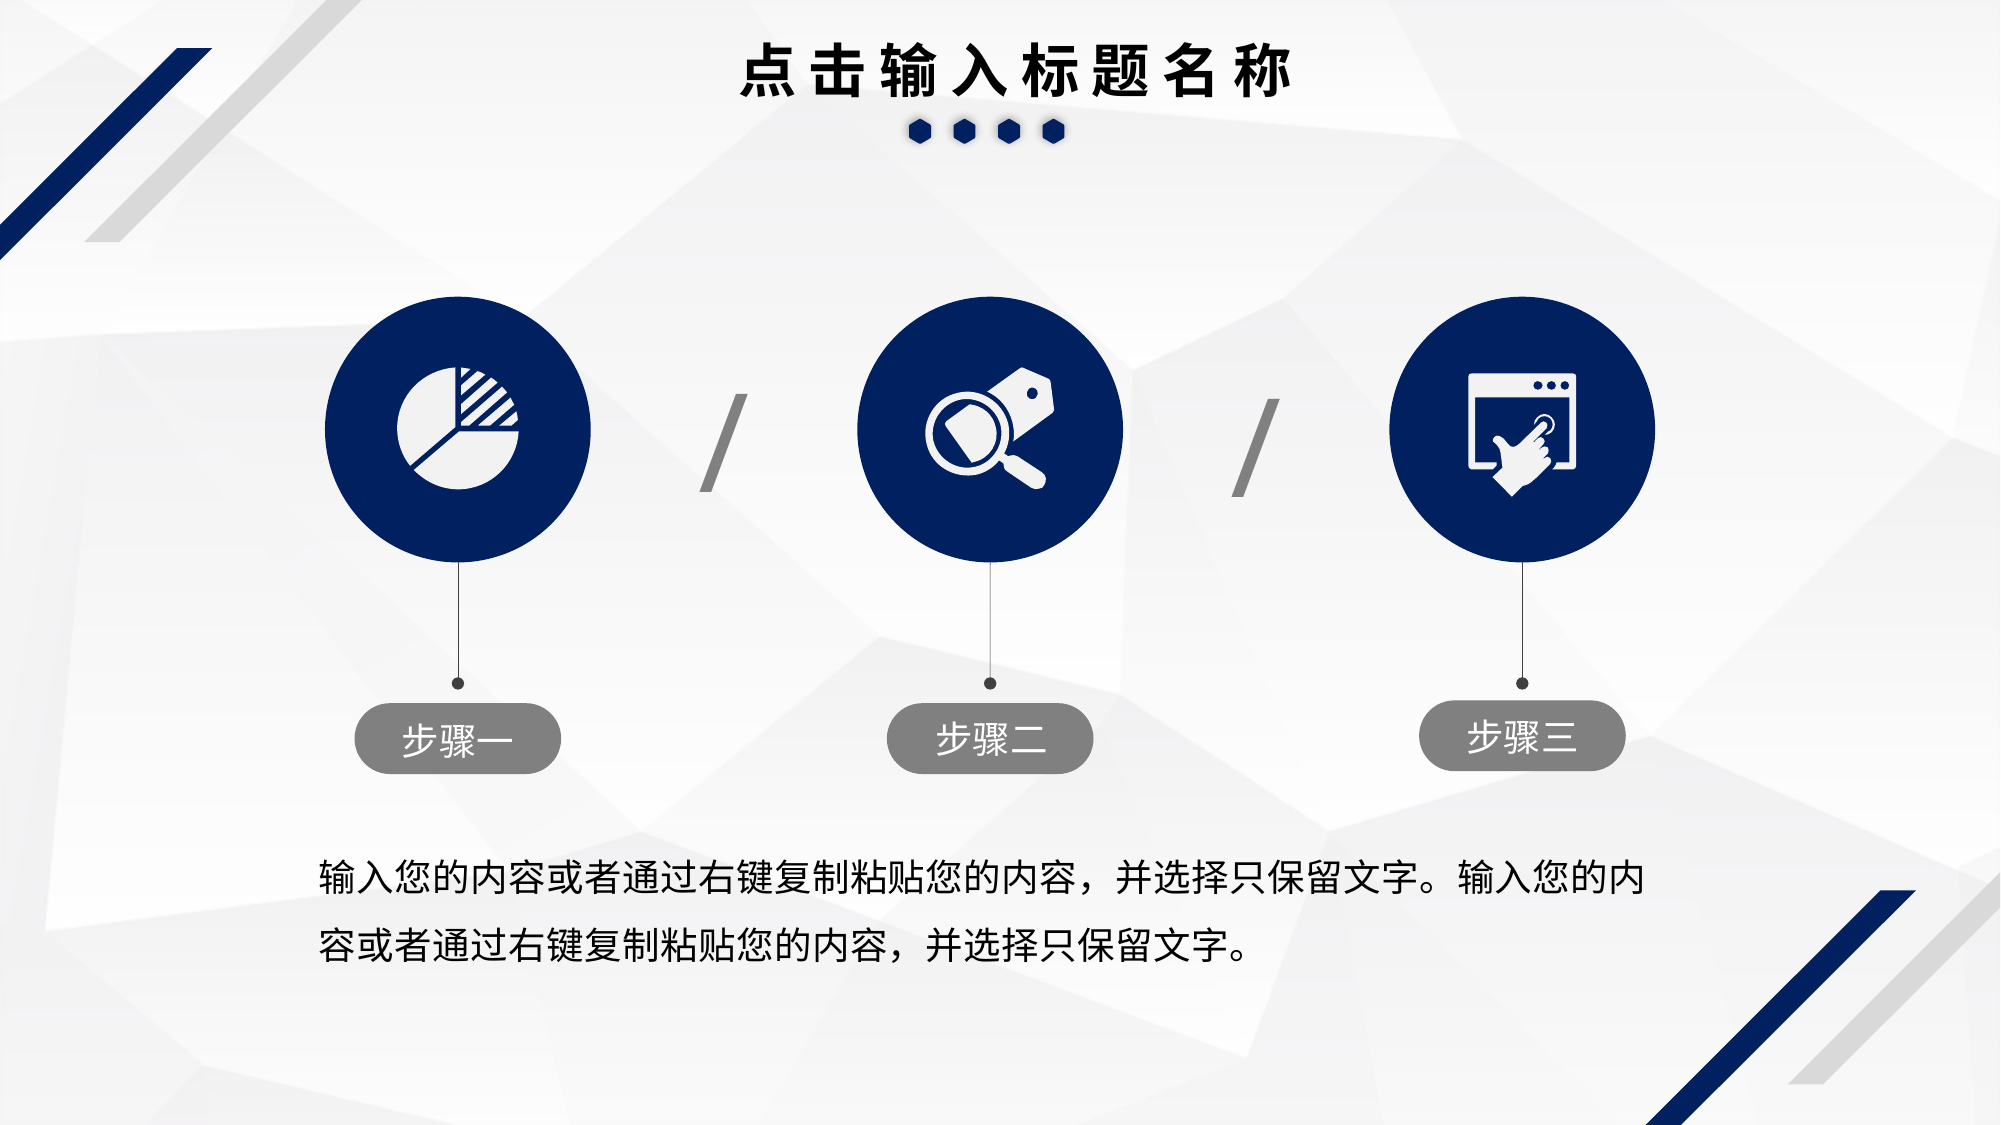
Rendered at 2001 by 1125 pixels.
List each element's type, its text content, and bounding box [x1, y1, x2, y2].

text_box 输入您的内容或者通过右键复制粘贴您的内容，并选择只保留文字。输入您的内容或者通过右键复制粘贴您的内容，并选择只保留文字。 [304, 824, 1696, 1042]
text_box [1388, 295, 1657, 564]
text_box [1468, 373, 1577, 497]
text_box [373, 771, 543, 776]
text_box [1434, 766, 1611, 773]
text_box / [683, 347, 765, 528]
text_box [397, 367, 519, 490]
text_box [920, 367, 1055, 490]
text_box [908, 117, 933, 145]
text_box [1433, 699, 1612, 706]
picture [0, 0, 2001, 1125]
text_box [997, 117, 1022, 145]
text_box 步骤一 [354, 711, 562, 771]
text_box [952, 117, 977, 145]
text_box 步骤二 [888, 708, 1094, 769]
text_box [366, 702, 550, 711]
text_box [902, 769, 1079, 776]
text_box [323, 295, 592, 564]
text_box 点击输入标题名称 [723, 27, 1307, 112]
text_box [1041, 117, 1066, 145]
text_box 步骤三 [1419, 706, 1626, 766]
text_box [856, 295, 1125, 564]
text_box [902, 702, 1078, 708]
text_box / [1215, 352, 1297, 533]
